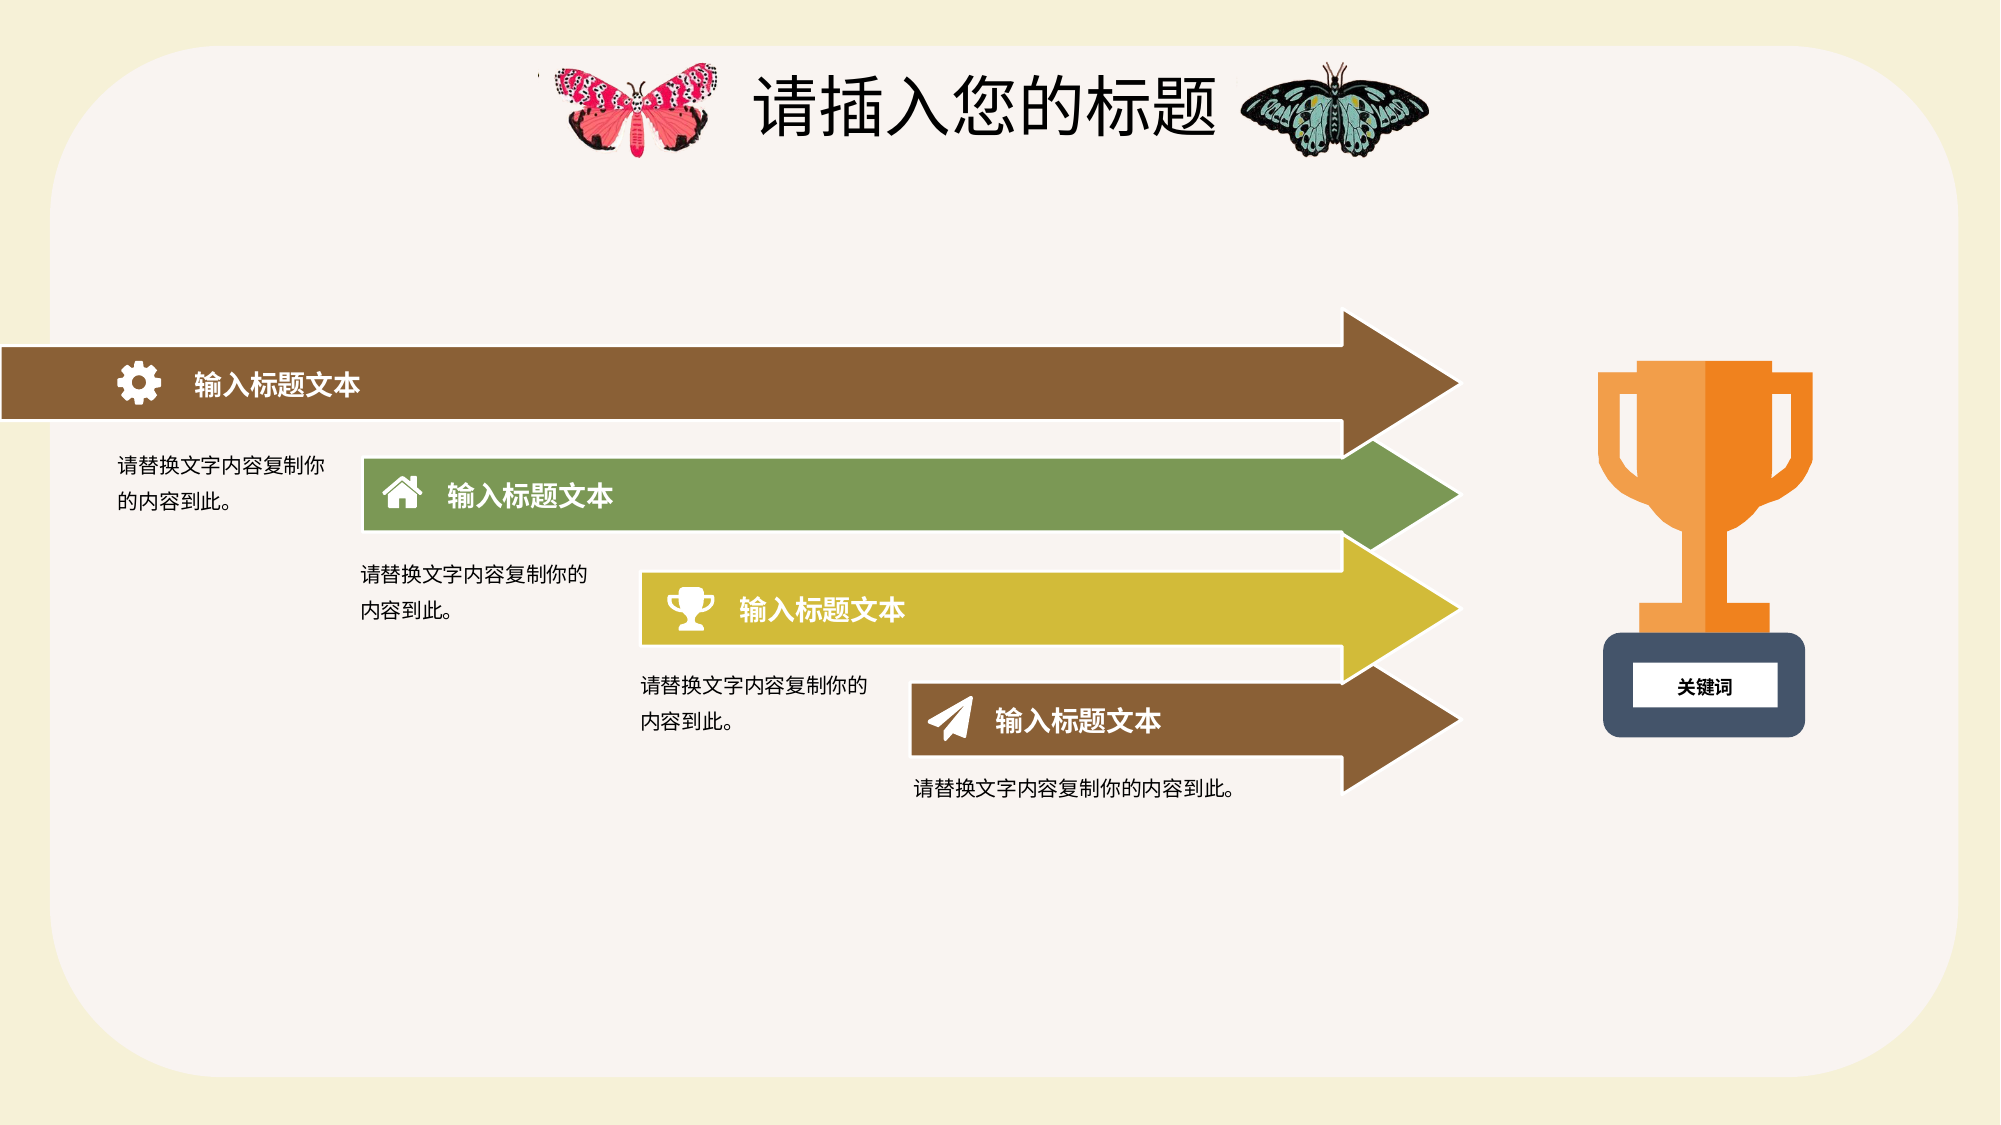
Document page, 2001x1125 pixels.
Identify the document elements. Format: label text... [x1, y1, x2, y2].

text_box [640, 533, 1462, 755]
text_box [1598, 360, 1813, 738]
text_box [359, 535, 640, 644]
text_box 请插入您的标题 [736, 57, 1234, 152]
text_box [0, 308, 1463, 535]
picture [538, 47, 735, 162]
picture [1235, 57, 1433, 164]
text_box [910, 644, 1463, 828]
